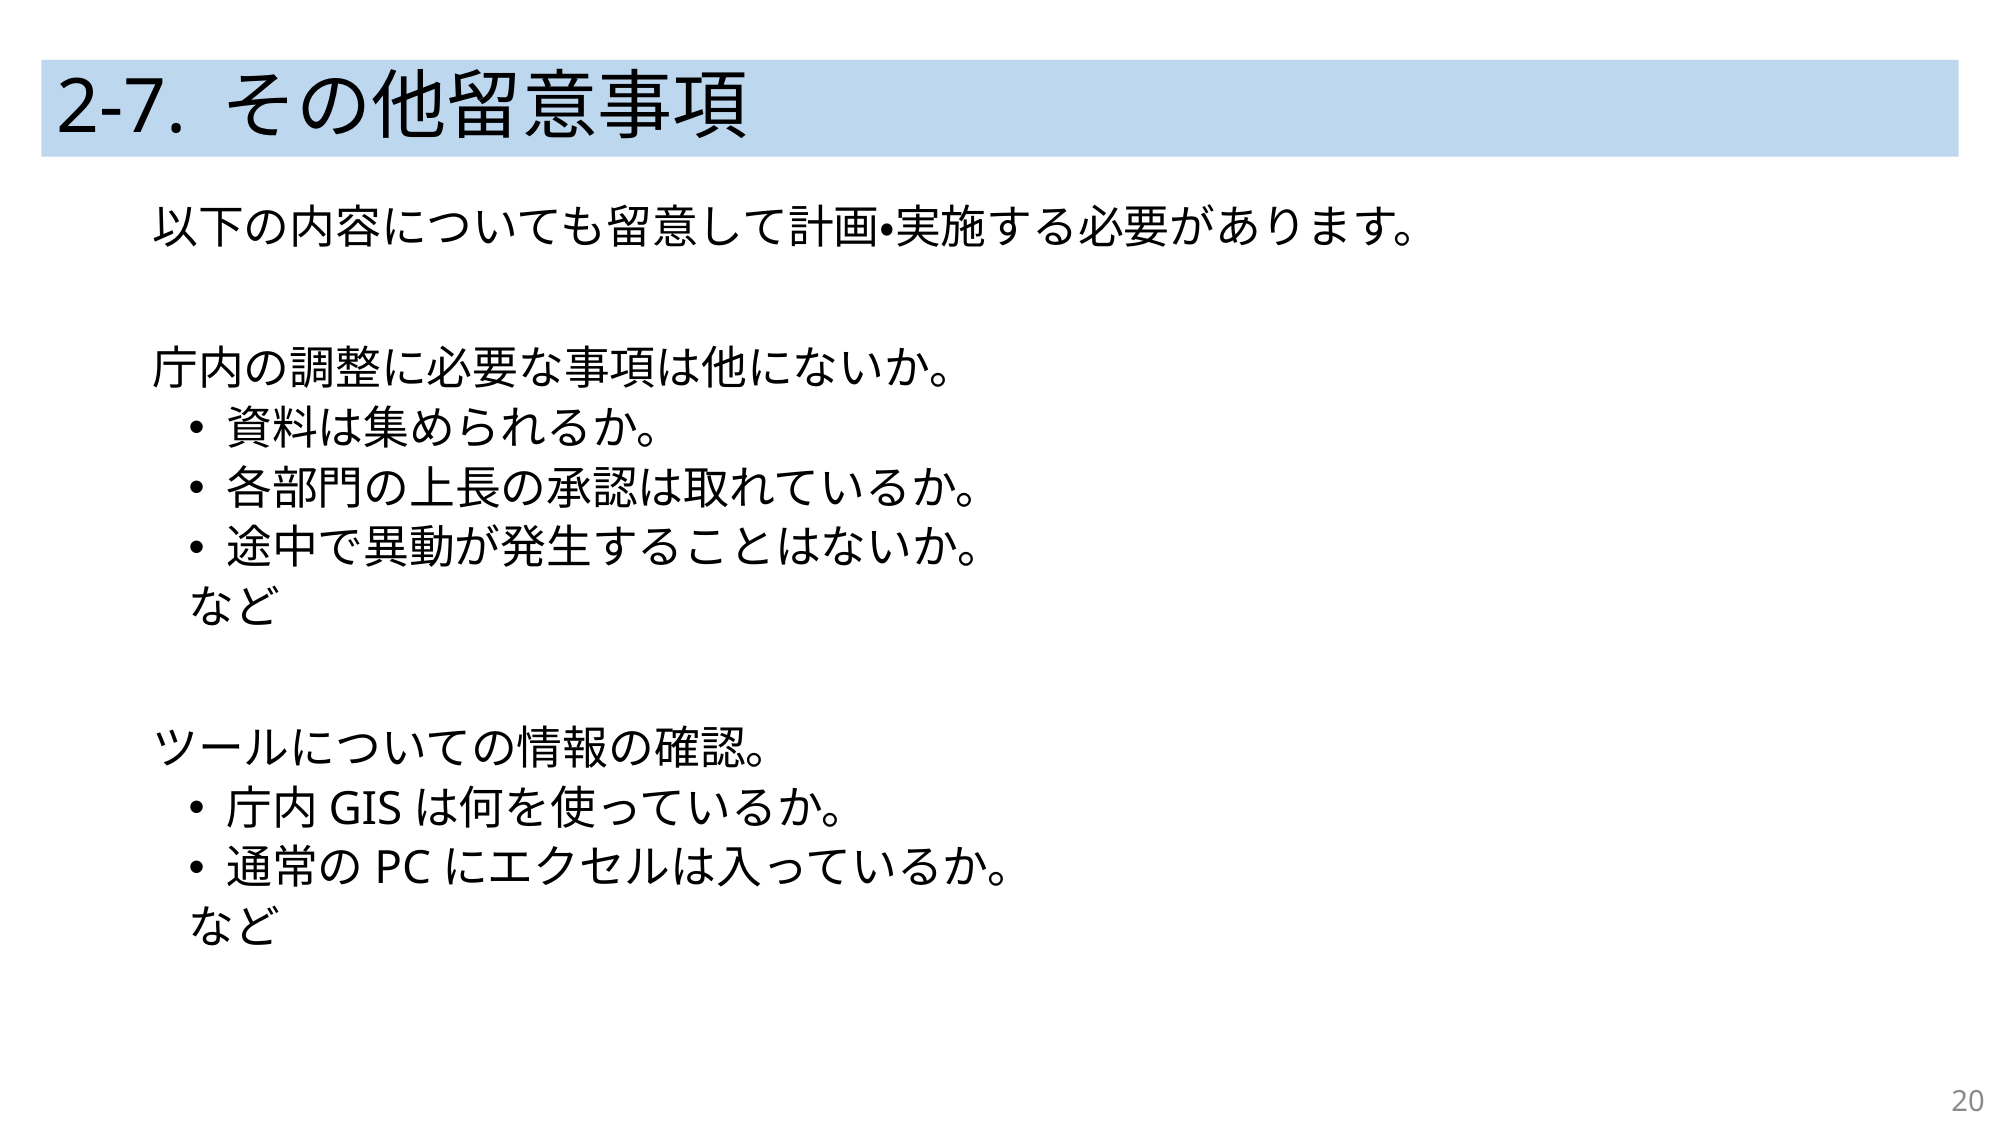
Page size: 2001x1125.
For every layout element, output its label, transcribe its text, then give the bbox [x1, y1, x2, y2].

title 2-7. その他留意事項 [41, 59, 1959, 157]
list 以下の内容についても留意して計画・実施する必要があります。 庁内の調整に必要な事項は他にないか。 資料は集められるか。 各部門の上長の承認は取れているか。 途中で異動が発生することはないか。 など ツールについての情報の確認。 庁内GISは何を使っているか。 通常のPCにエクセルは入っているか。 など [137, 196, 1863, 1029]
slide_number 20 [1550, 1071, 2000, 1125]
